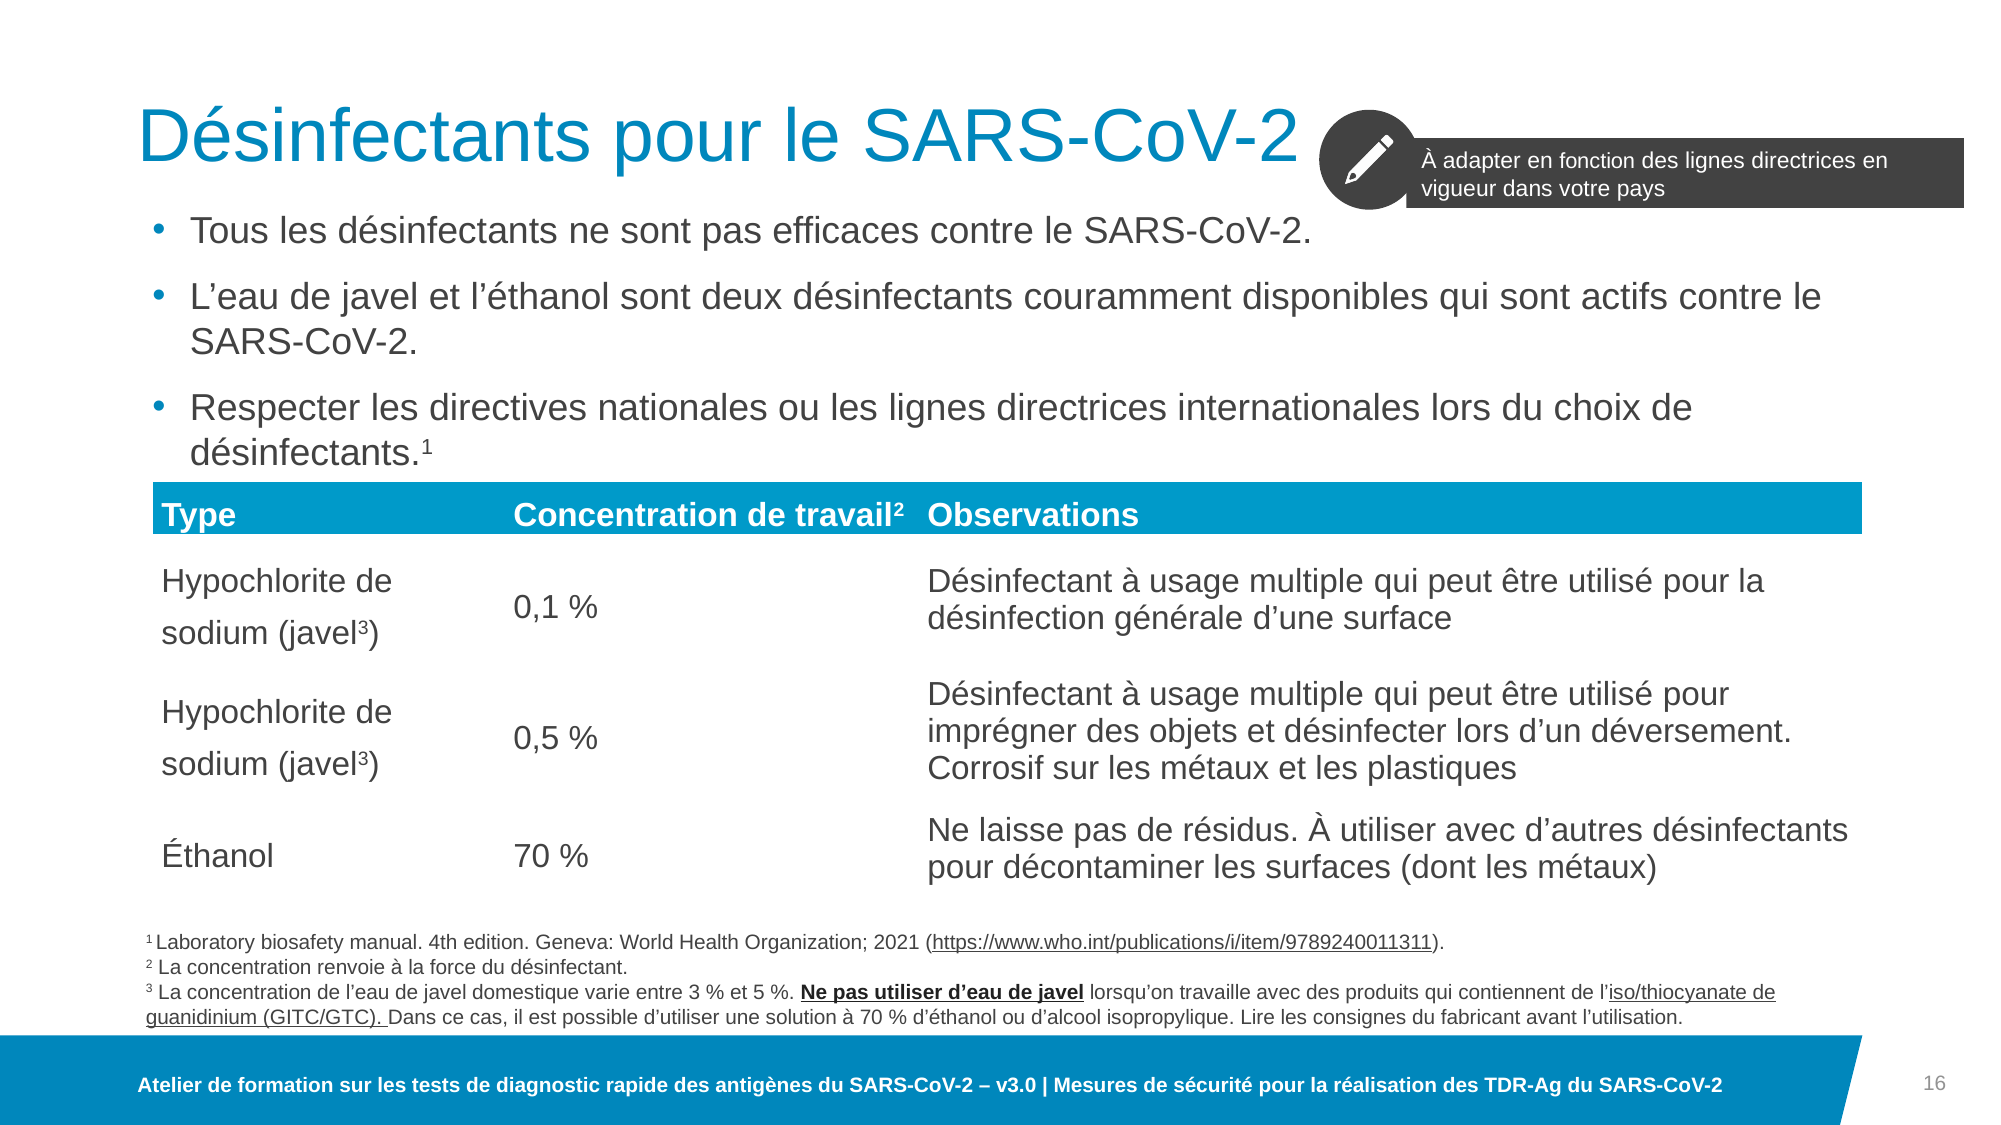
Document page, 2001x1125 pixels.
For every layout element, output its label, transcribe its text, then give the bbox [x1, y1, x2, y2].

footer Atelier de formation sur les tests de diagnostic rapide des antigènes du SARS-CoV-2 – v3.0 | Mesures de sécurité pour la réalisation des TDR-Ag du SARS-CoV-2 [137, 1042, 1762, 1125]
table_cell 0,1 % [505, 534, 919, 665]
table_cell Éthanol [153, 796, 505, 901]
table_header Observations [919, 482, 1862, 534]
table_cell Désinfectant à usage multiple qui peut être utilisé pour imprégner des objets et désinfecter lors d’un déversement. Corrosif sur les métaux et les plastiques [919, 665, 1862, 796]
table_header Type [153, 482, 505, 534]
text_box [1320, 110, 1964, 209]
slide_number 16 [1862, 1035, 1947, 1125]
title Désinfectants pour le SARS-CoV-2 [137, 23, 1863, 179]
table_cell Désinfectant à usage multiple qui peut être utilisé pour la désinfection générale d’une surface [919, 534, 1862, 665]
text_box 1 Laboratory biosafety manual. 4th edition. Geneva: World Health Organization; 2021 (https://www.who.int/publications/i/item/9789240011311). 2 La concentration renvoie à la force du désinfectant. 3 La concentration de l’eau de javel domestique varie entre 3 % et 5 %. Ne pas utiliser d’eau de javel lorsqu’on travaille avec des produits qui contiennent de l’iso/thiocyanate de guanidinium (GITC/GTC). Dans ce cas, il est possible d’utiliser une solution à 70 % d’éthanol ou d’alcool isopropylique. Lire les consignes du fabricant avant l’utilisation. [137, 920, 1860, 1037]
table_cell 0,5 % [505, 665, 919, 796]
table_cell Ne laisse pas de résidus. À utiliser avec d’autres désinfectants pour décontaminer les surfaces (dont les métaux) [919, 796, 1862, 901]
table_cell Hypochlorite de sodium (javel3) [153, 534, 505, 665]
table_cell Hypochlorite de sodium (javel3) [153, 665, 505, 796]
table_header Concentration de travail2 [505, 482, 919, 534]
list Tous les désinfectants ne sont pas efficaces contre le SARS-CoV-2. L’eau de javel et l’éthanol sont deux désinfectants couramment disponibles qui sont actifs contre le SARS-CoV-2. Respecter les directives nationales ou les lignes directrices internationales lors du choix de désinfectants.1 [137, 198, 1872, 948]
table_cell 70 % [505, 796, 919, 901]
